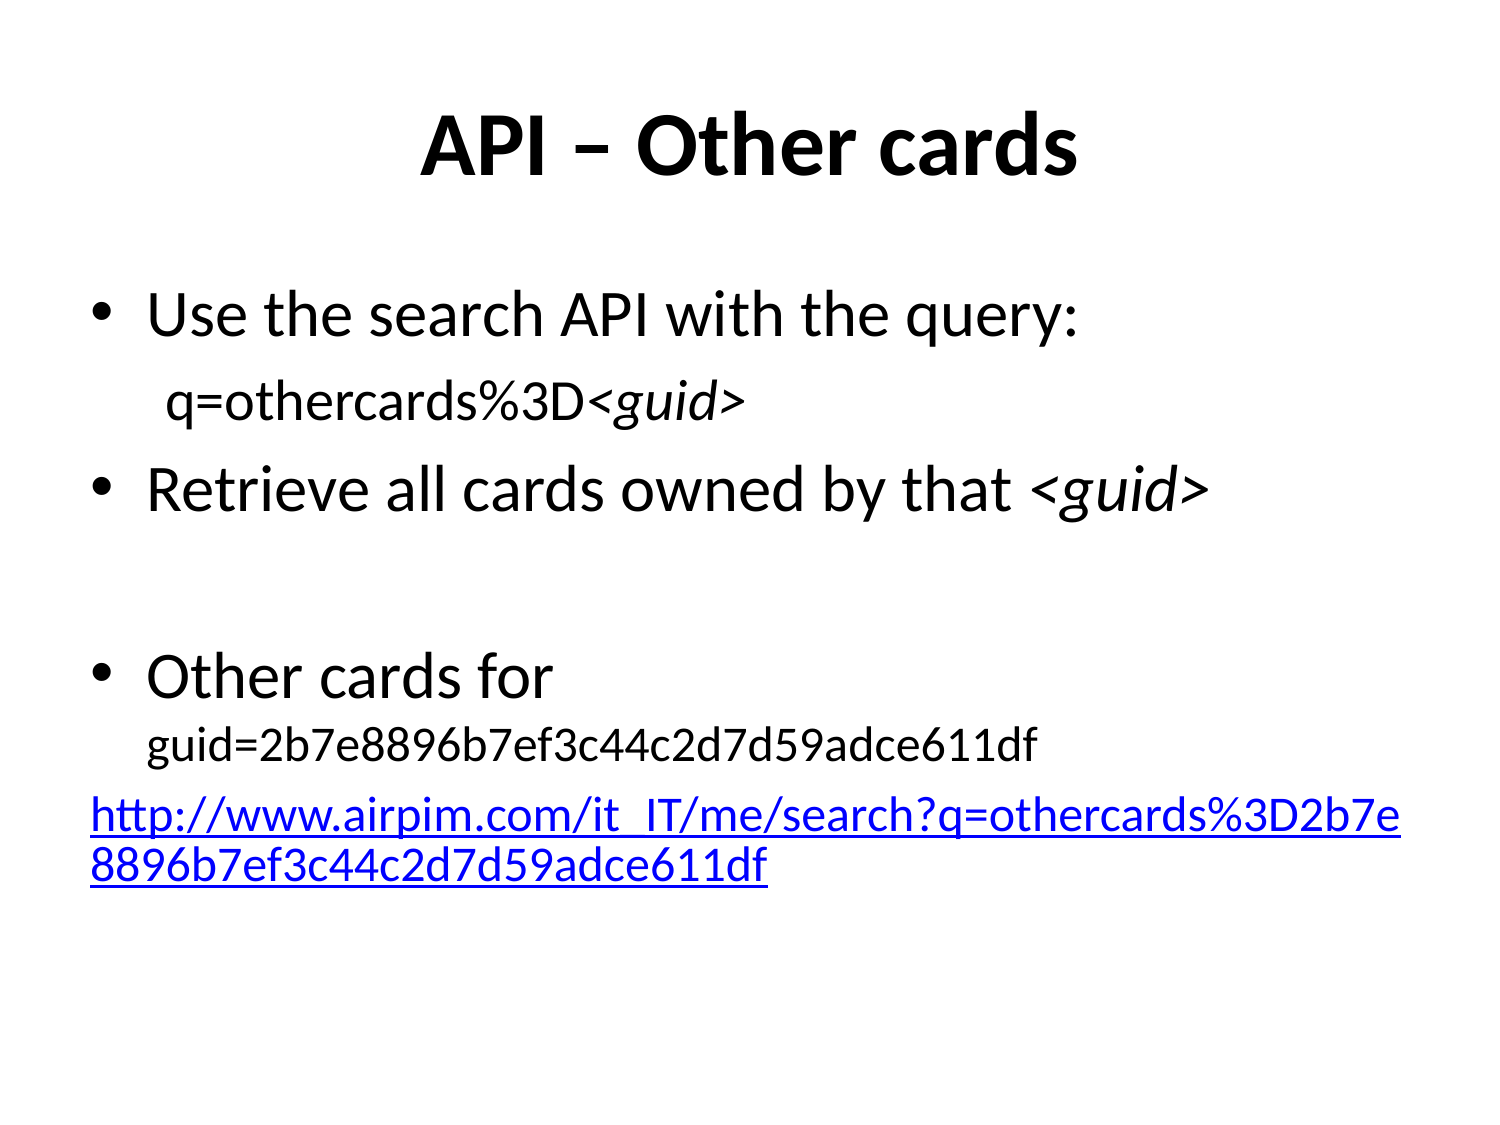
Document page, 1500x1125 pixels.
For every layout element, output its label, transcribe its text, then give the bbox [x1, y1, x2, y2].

title API – Other cards [75, 45, 1425, 233]
list Use the search API with the query: q=othercards%3D<guid> Retrieve all cards owned by that <guid> Other cards for guid=2b7e8896b7ef3c44c2d7d59adce611df http://www.airpim.com/it_IT/me/search?q=othercards%3D2b7e8896b7ef3c44c2d7d59adce611df [75, 262, 1425, 1005]
